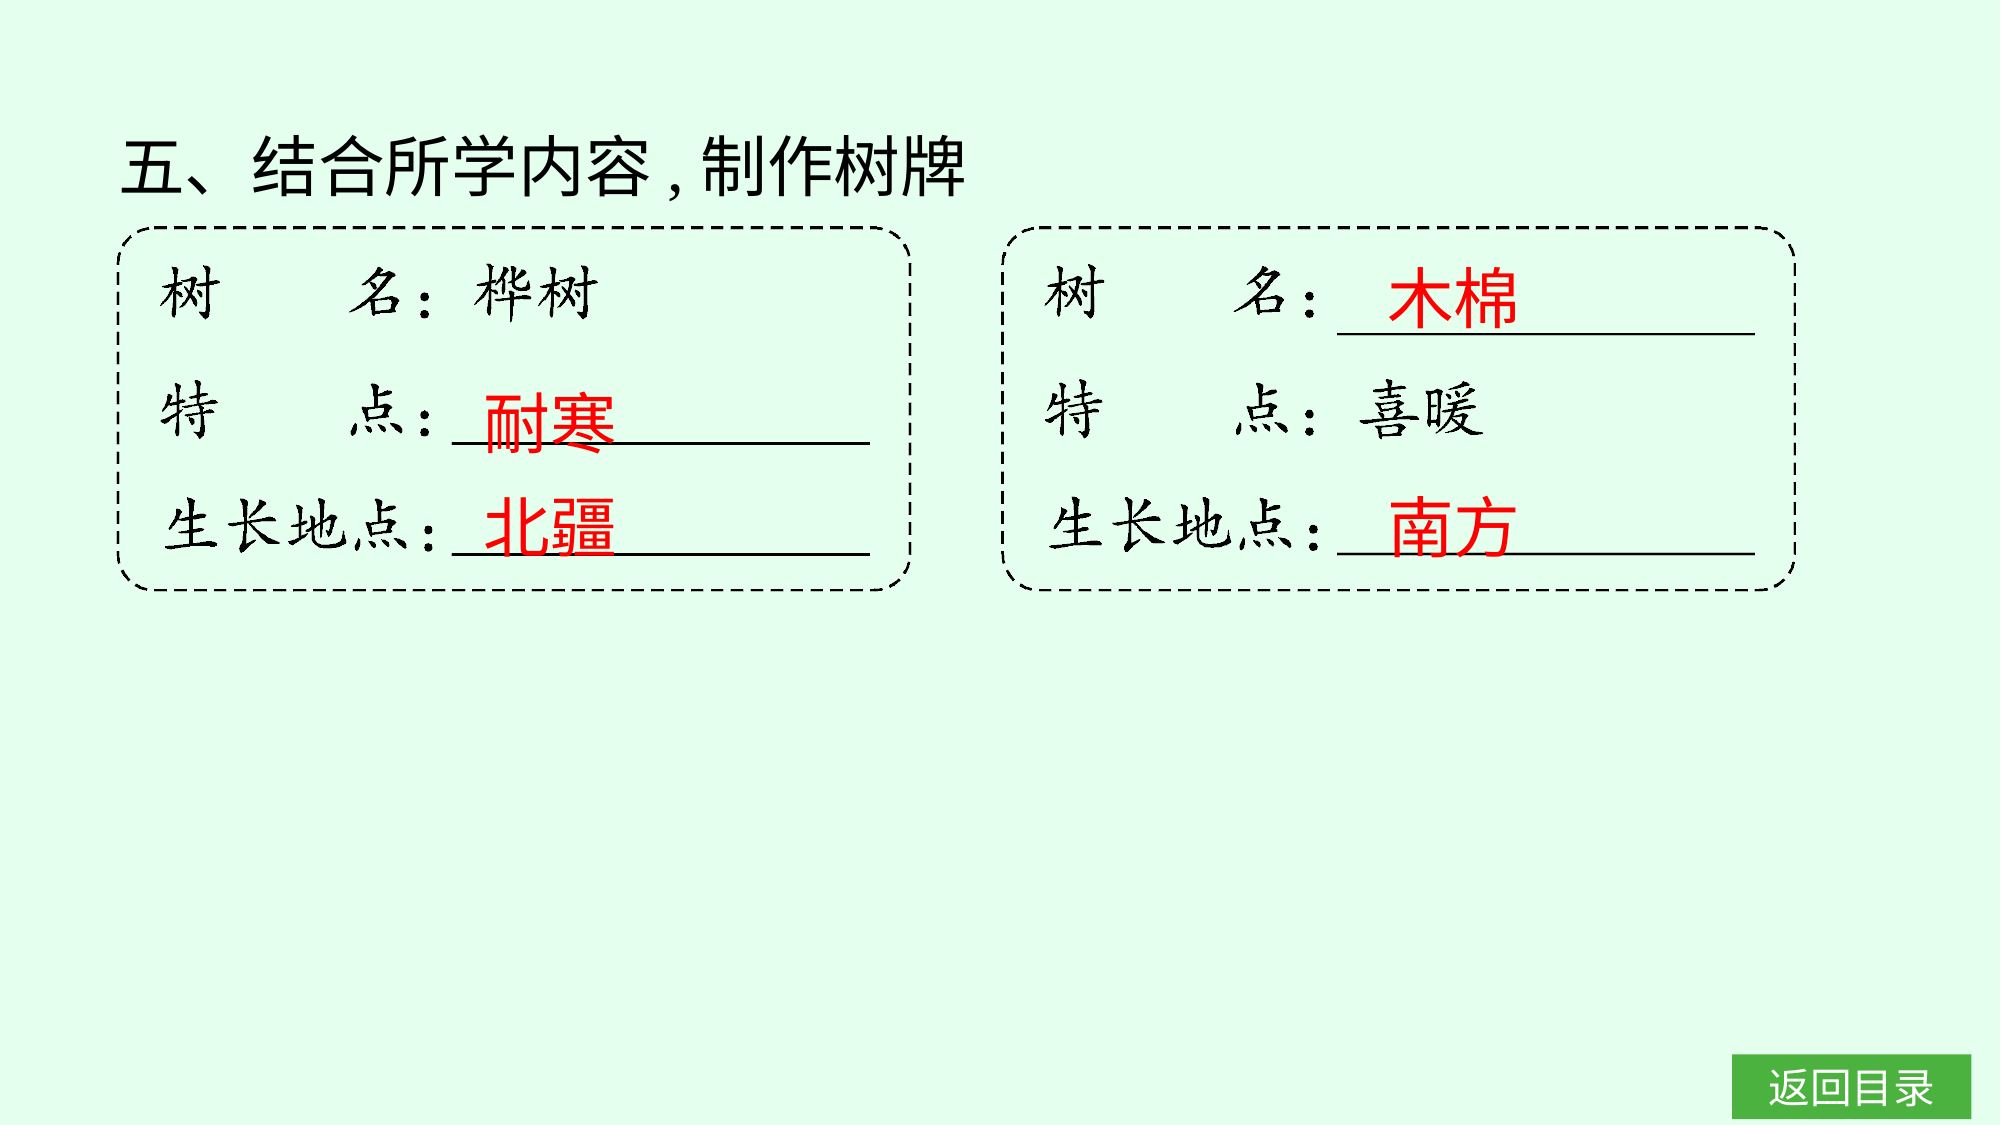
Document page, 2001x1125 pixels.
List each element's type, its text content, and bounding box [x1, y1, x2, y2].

text_box 五、结合所学内容,制作树牌 [103, 101, 998, 213]
picture [113, 226, 1797, 595]
